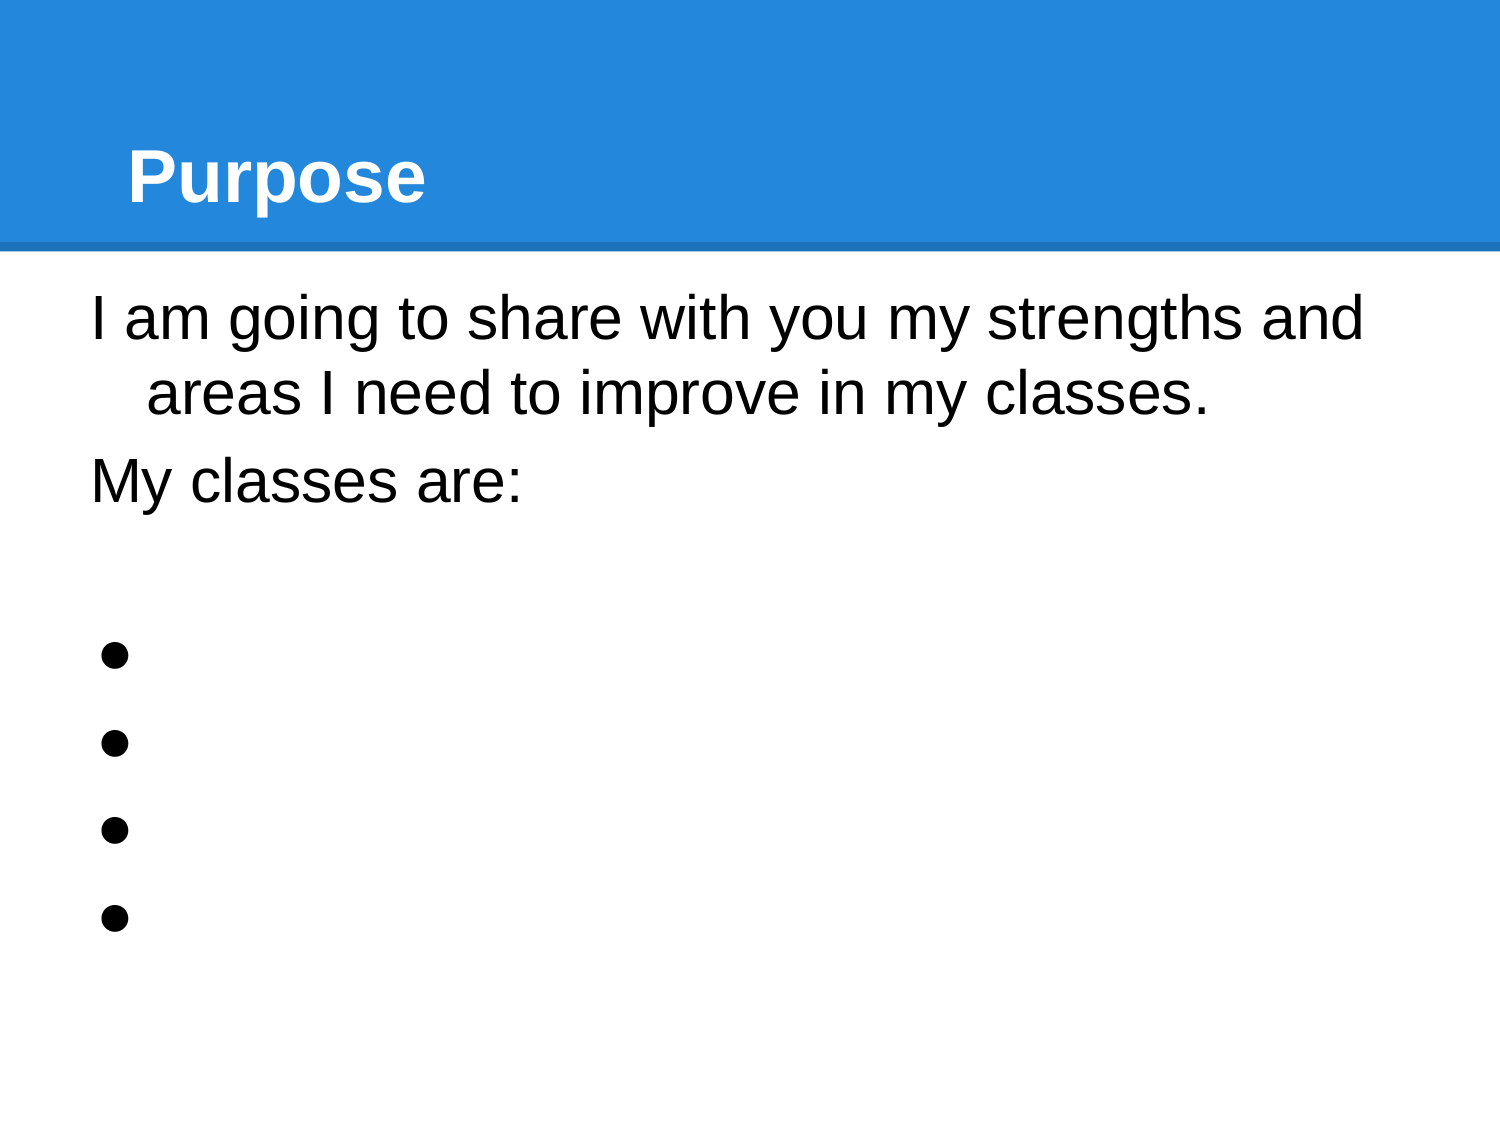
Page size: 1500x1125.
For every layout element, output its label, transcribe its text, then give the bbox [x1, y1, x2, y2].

list I am going to share with you my strengths and areas I need to improve in my classes. My classes are: [75, 262, 1425, 1078]
title Purpose [75, 45, 1425, 233]
